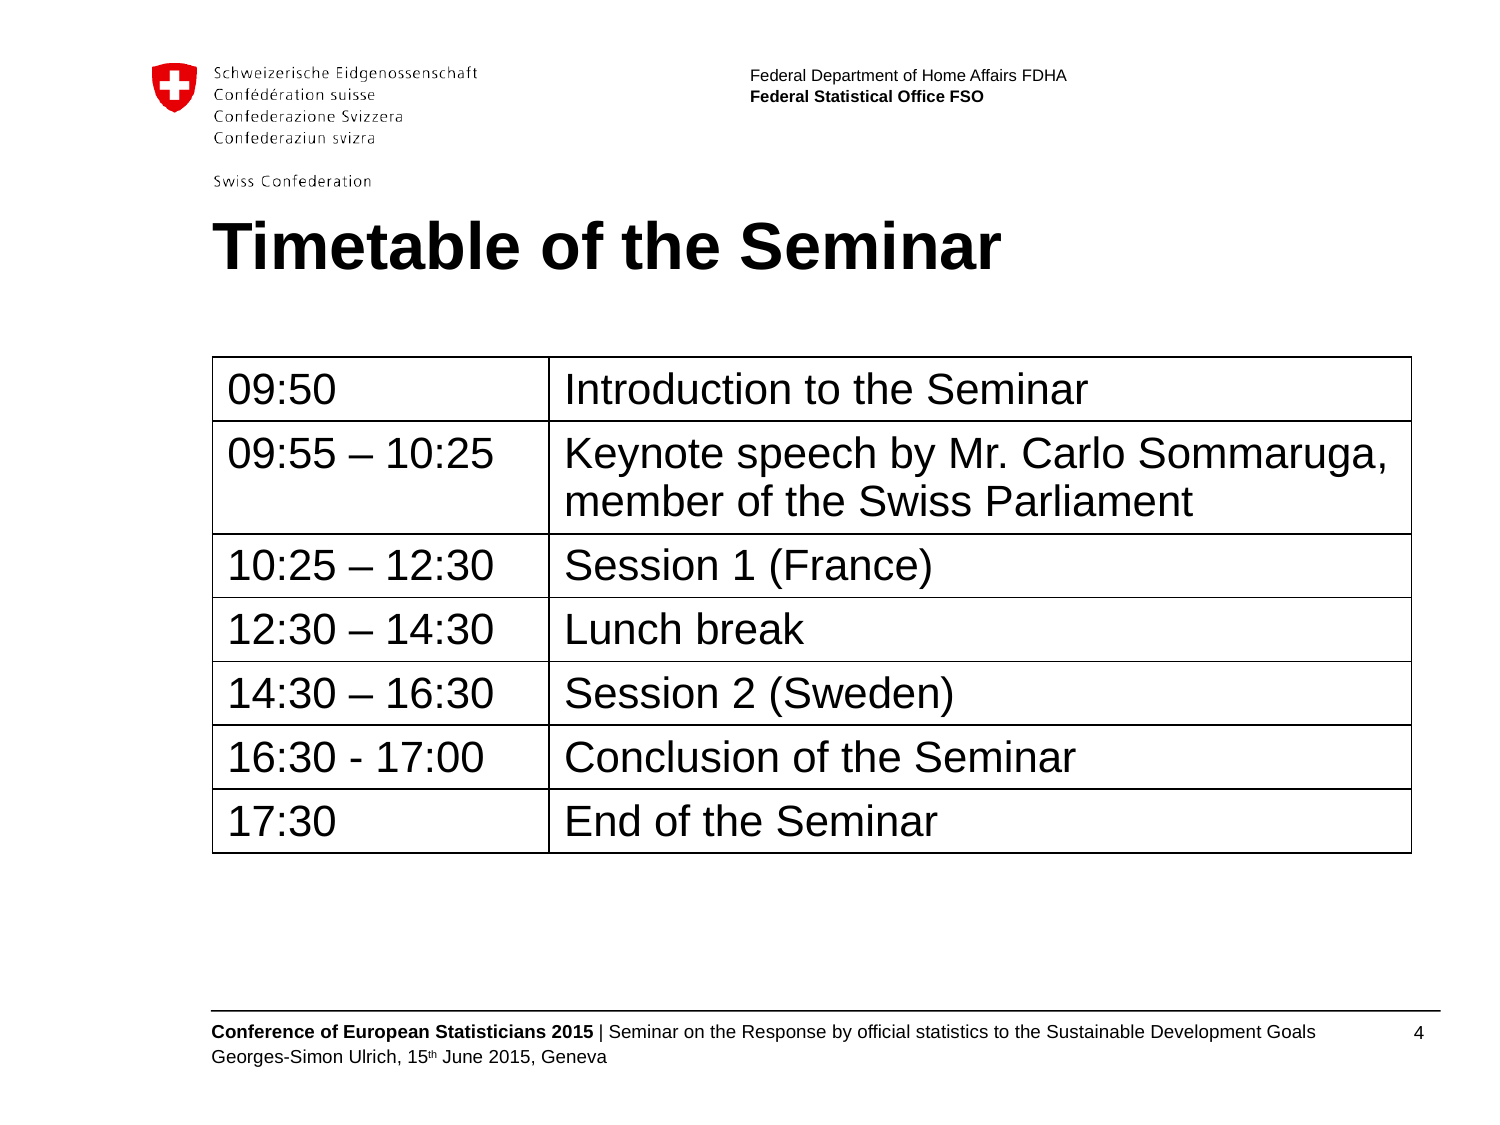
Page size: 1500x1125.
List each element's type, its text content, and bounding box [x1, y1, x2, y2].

table_header Introduction to the Seminar [550, 358, 1411, 420]
title Timetable of the Seminar [212, 207, 1437, 351]
table_cell Conclusion of the Seminar [550, 726, 1411, 788]
table_cell Lunch break [550, 598, 1411, 661]
table_cell 09:55 – 10:25 [213, 422, 548, 533]
picture [152, 63, 477, 187]
table_cell Session 2 (Sweden) [550, 662, 1411, 724]
table_cell End of the Seminar [550, 790, 1411, 852]
table_cell 14:30 – 16:30 [213, 662, 548, 724]
table_cell 12:30 – 14:30 [213, 598, 548, 661]
table_cell 10:25 – 12:30 [213, 535, 548, 597]
table_cell Session 1 (France) [550, 535, 1411, 597]
table_cell Keynote speech by Mr. Carlo Sommaruga, member of the Swiss Parliament [550, 422, 1411, 533]
table_cell 17:30 [213, 790, 548, 852]
table_header 09:50 [213, 358, 548, 420]
table_cell 16:30 - 17:00 [213, 726, 548, 788]
